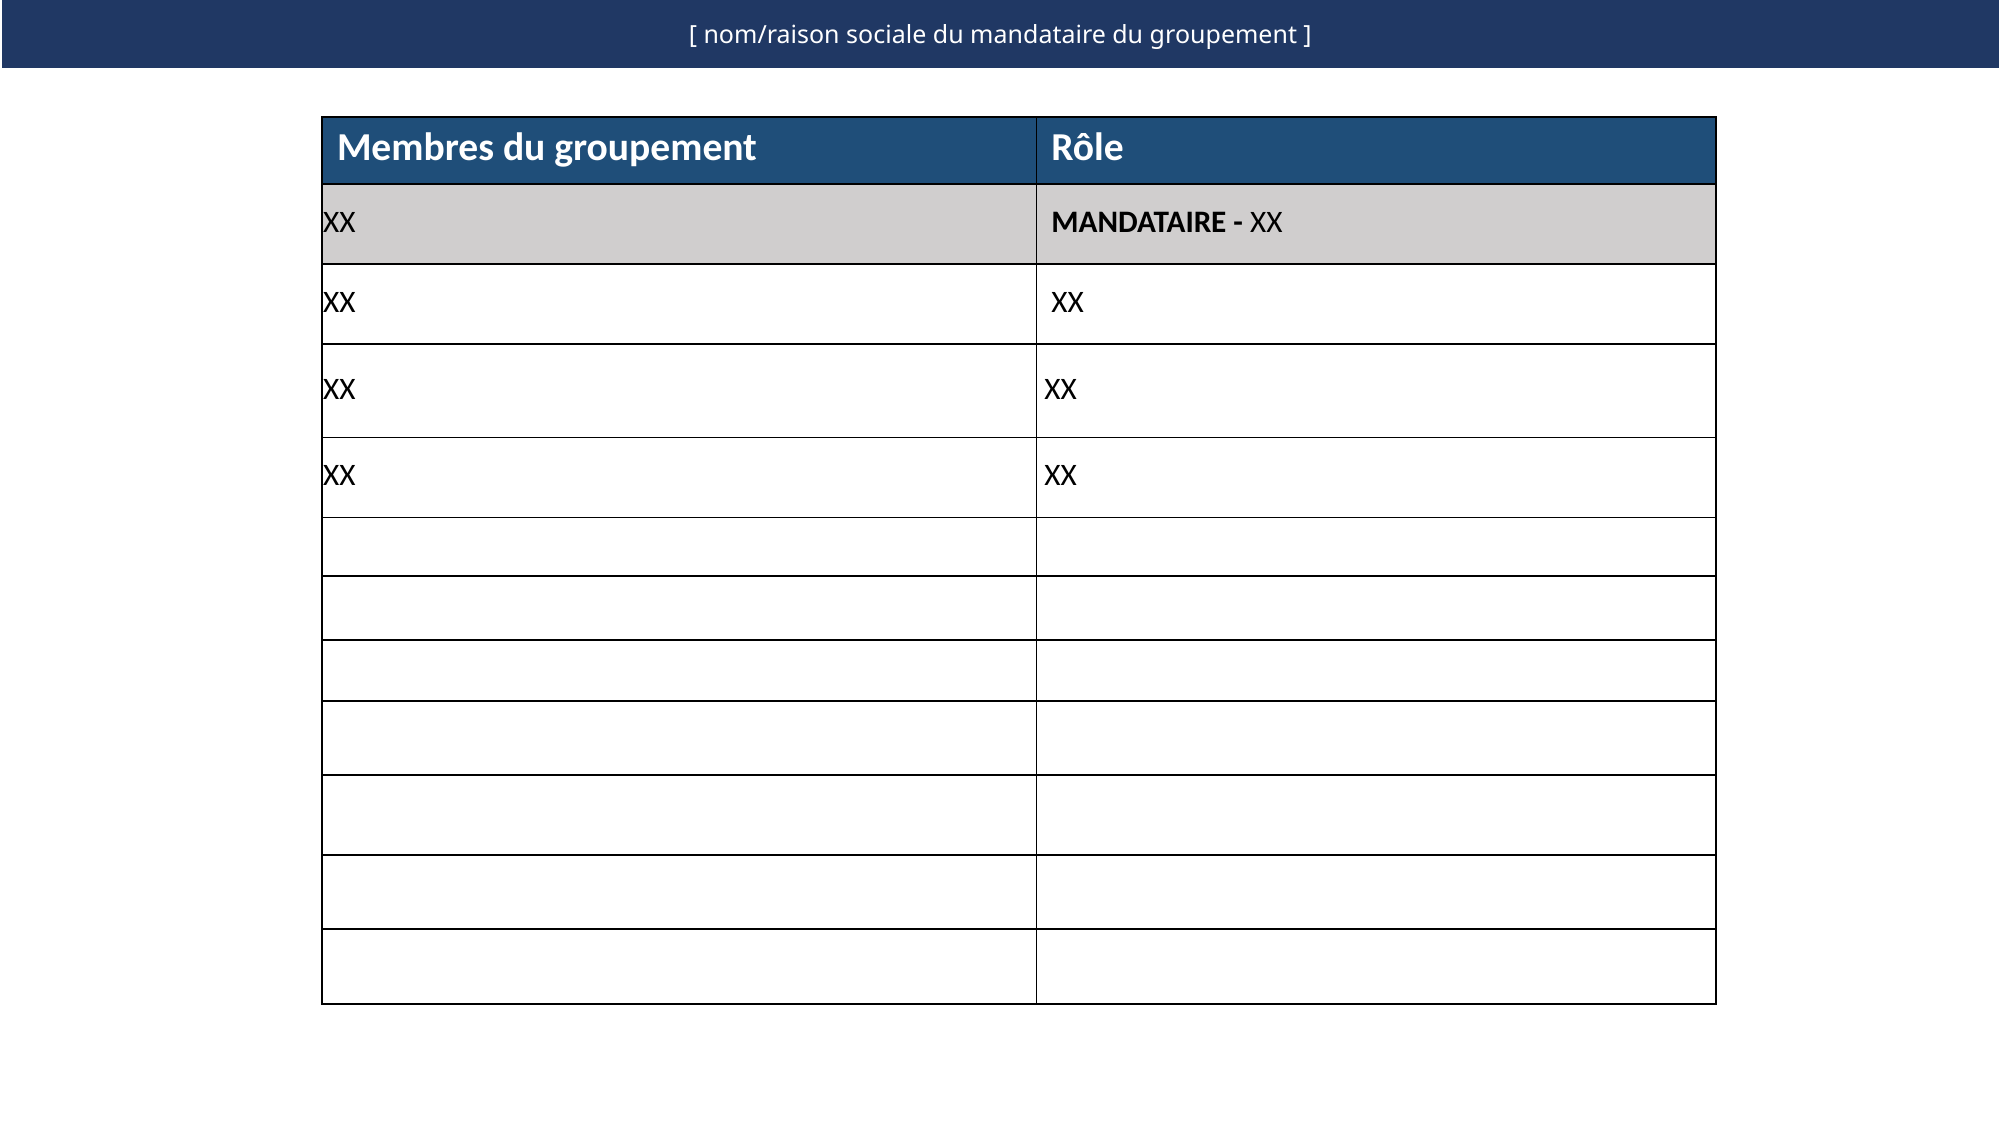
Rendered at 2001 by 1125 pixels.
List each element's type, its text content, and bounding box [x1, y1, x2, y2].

table_cell [1037, 776, 1715, 854]
table_cell [1037, 518, 1715, 575]
table_cell XX [1037, 345, 1715, 437]
table_cell MANDATAIRE - XX [1037, 185, 1715, 263]
table_cell [323, 641, 1036, 700]
table_cell [323, 776, 1036, 854]
table_cell [323, 856, 1036, 928]
table_cell [1037, 702, 1715, 774]
table_cell XX [323, 265, 1036, 343]
table_cell XX [1037, 438, 1715, 517]
table_header Rôle [1037, 118, 1715, 183]
table_cell [1037, 641, 1715, 700]
table_header [ nom/raison sociale du mandataire du groupement ] [2, 0, 1999, 68]
table_cell [1037, 930, 1715, 1003]
table_header Membres du groupement [323, 118, 1036, 183]
table_cell [1037, 577, 1715, 639]
table_cell XX [323, 185, 1036, 263]
table_cell [323, 930, 1036, 1003]
table_cell [323, 518, 1036, 575]
table_cell [323, 702, 1036, 774]
table_cell XX [323, 438, 1036, 517]
table_cell XX [323, 345, 1036, 437]
table_cell [1037, 856, 1715, 928]
table_cell XX [1037, 265, 1715, 343]
table_cell [323, 577, 1036, 639]
